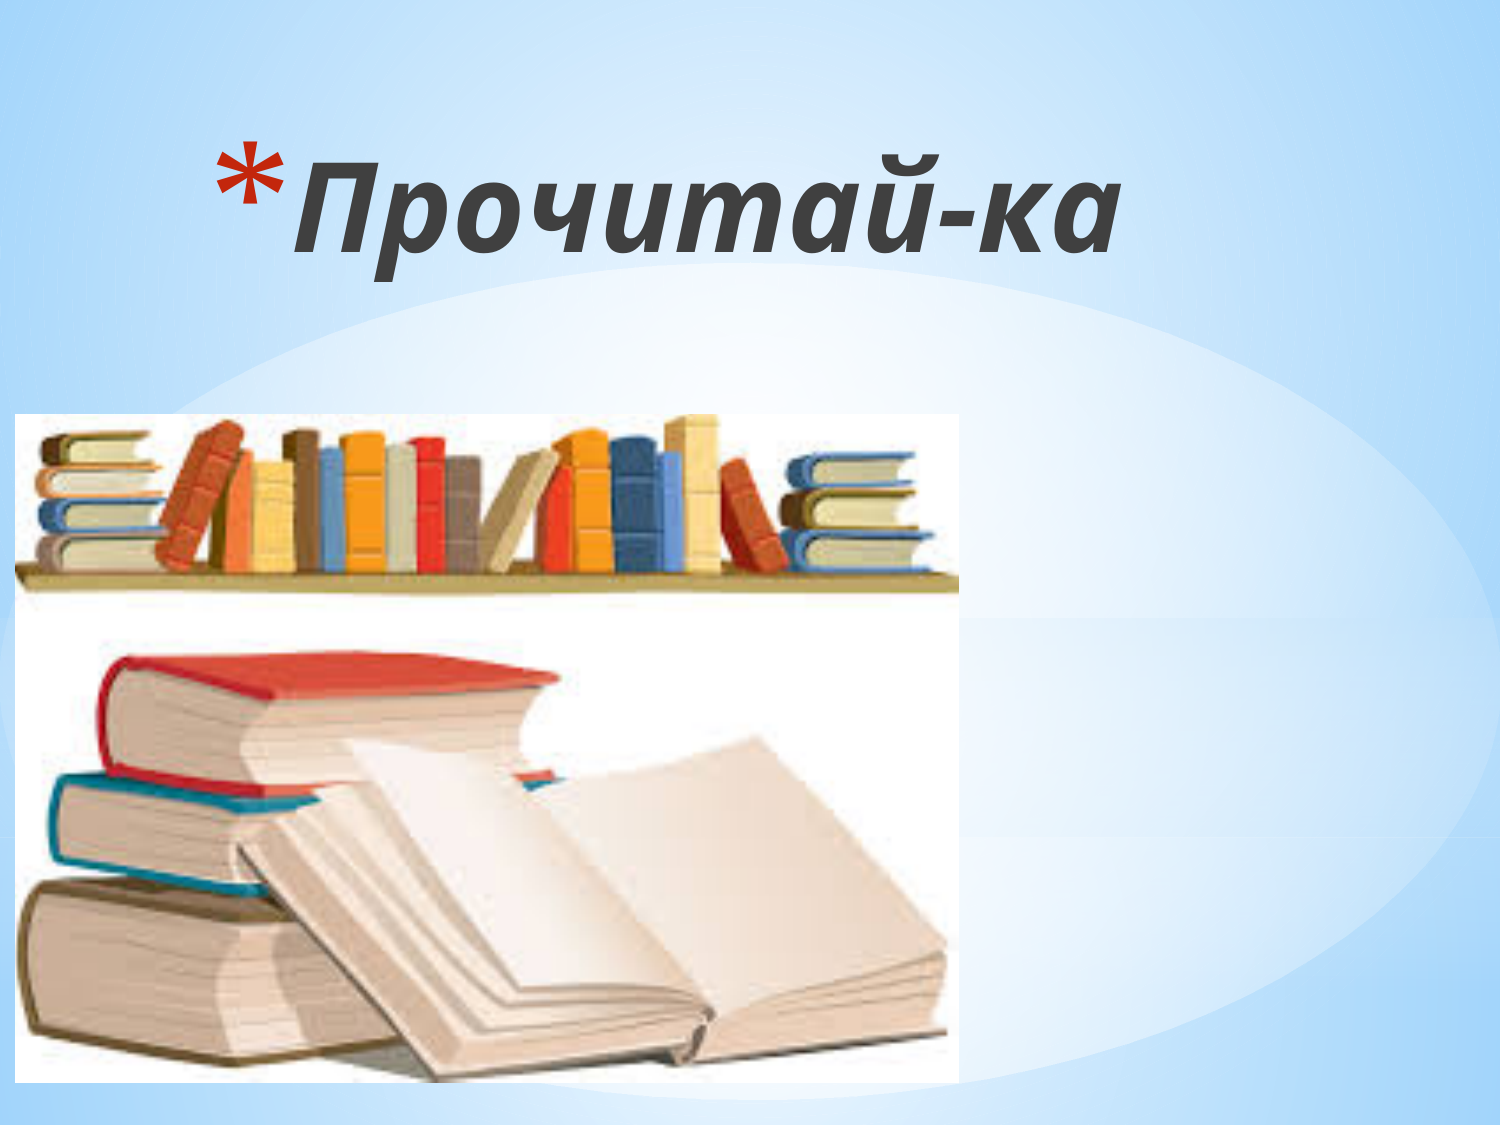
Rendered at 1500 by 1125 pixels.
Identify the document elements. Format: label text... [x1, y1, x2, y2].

picture [15, 414, 959, 1083]
list Прочитай-ка [187, 120, 1238, 690]
